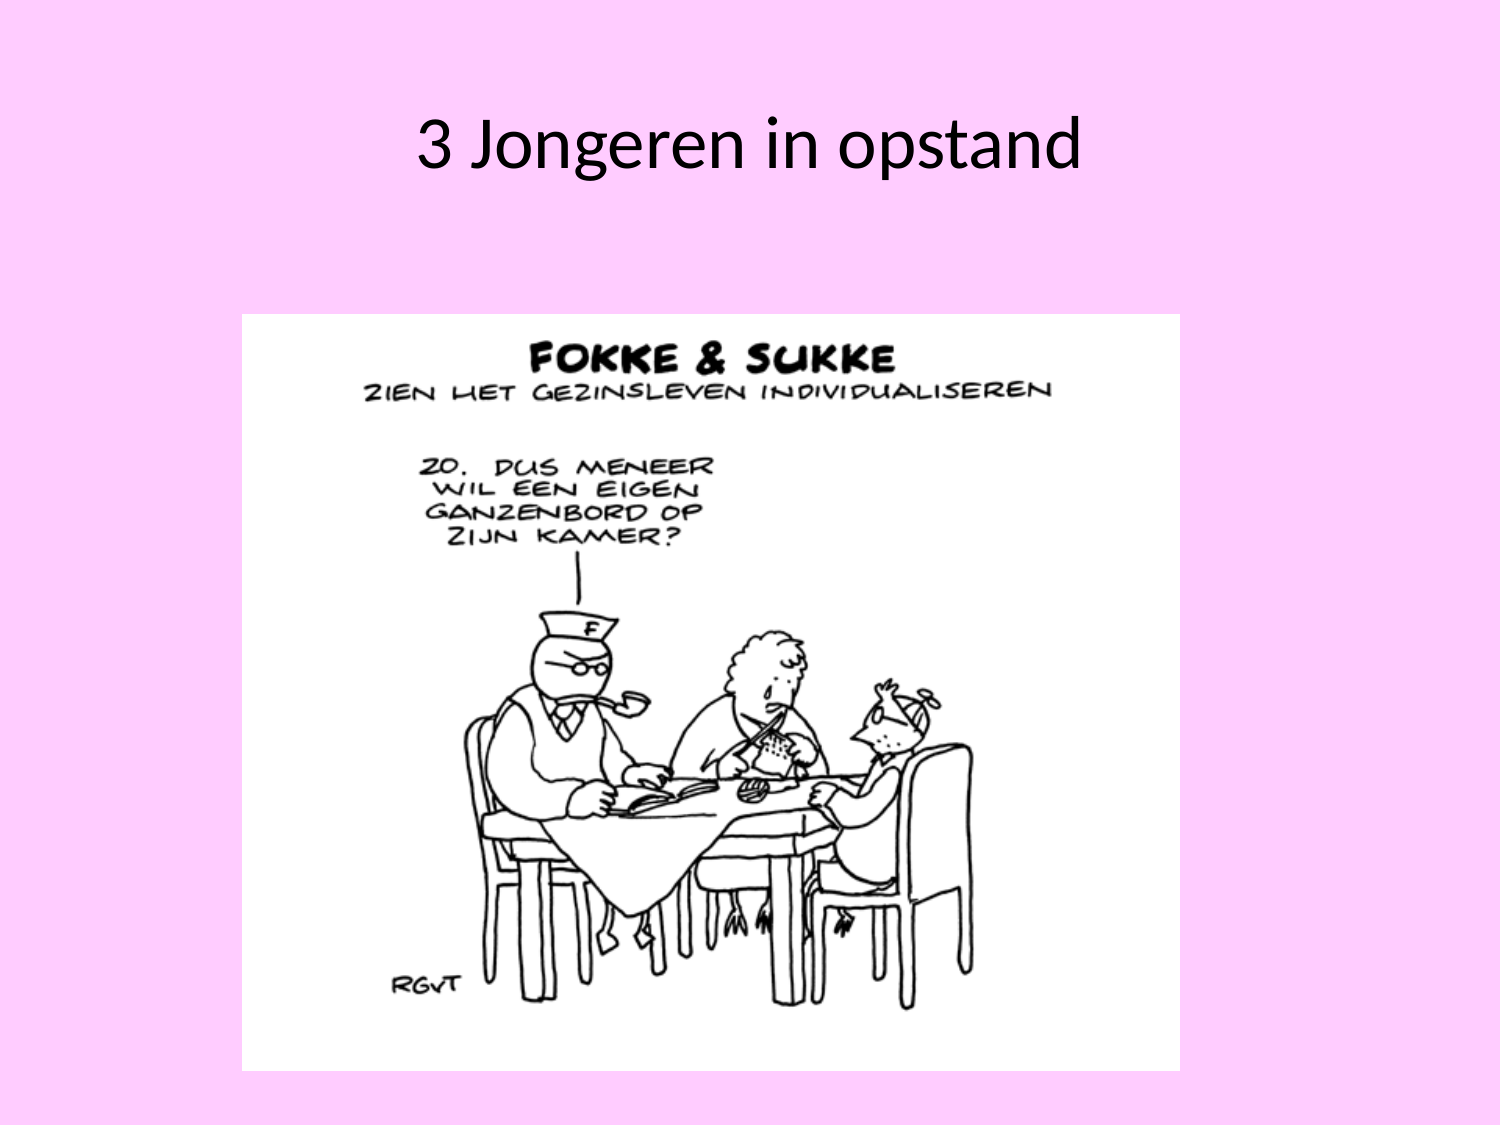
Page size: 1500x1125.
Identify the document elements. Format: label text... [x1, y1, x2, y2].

title 3 Jongeren in opstand [75, 45, 1425, 233]
picture [241, 314, 1180, 1071]
